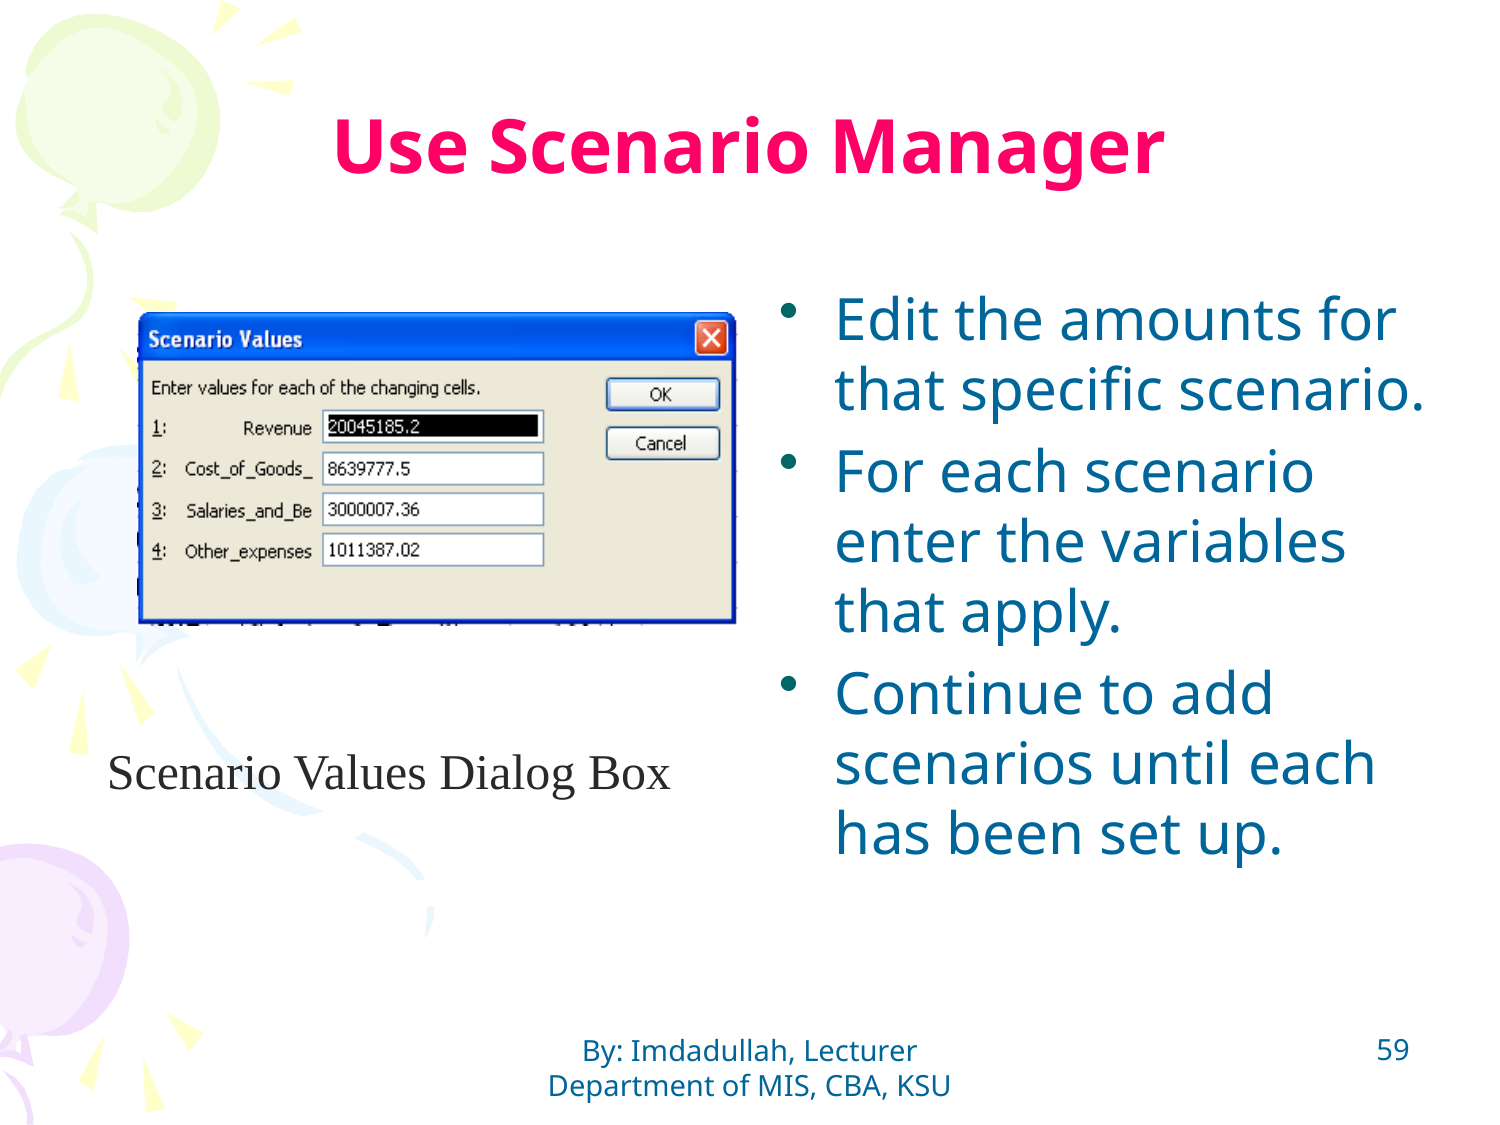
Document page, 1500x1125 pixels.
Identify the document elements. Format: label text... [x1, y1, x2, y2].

slide_number 59 [1074, 1023, 1426, 1100]
footer By: Imdadullah, Lecturer Department of MIS, CBA, KSU [512, 1024, 988, 1101]
picture [137, 312, 738, 626]
title Use Scenario Manager [51, 58, 1446, 198]
list Edit the amounts for that specific scenario. For each scenario enter the variables that apply. Continue to add scenarios until each has been set up. [763, 392, 1451, 1001]
list Edit the amounts for that specific scenario. For each scenario enter the variables that apply. Continue to add scenarios until each has been set up. [763, 274, 1451, 391]
text_box Scenario Values Dialog Box [92, 731, 687, 807]
